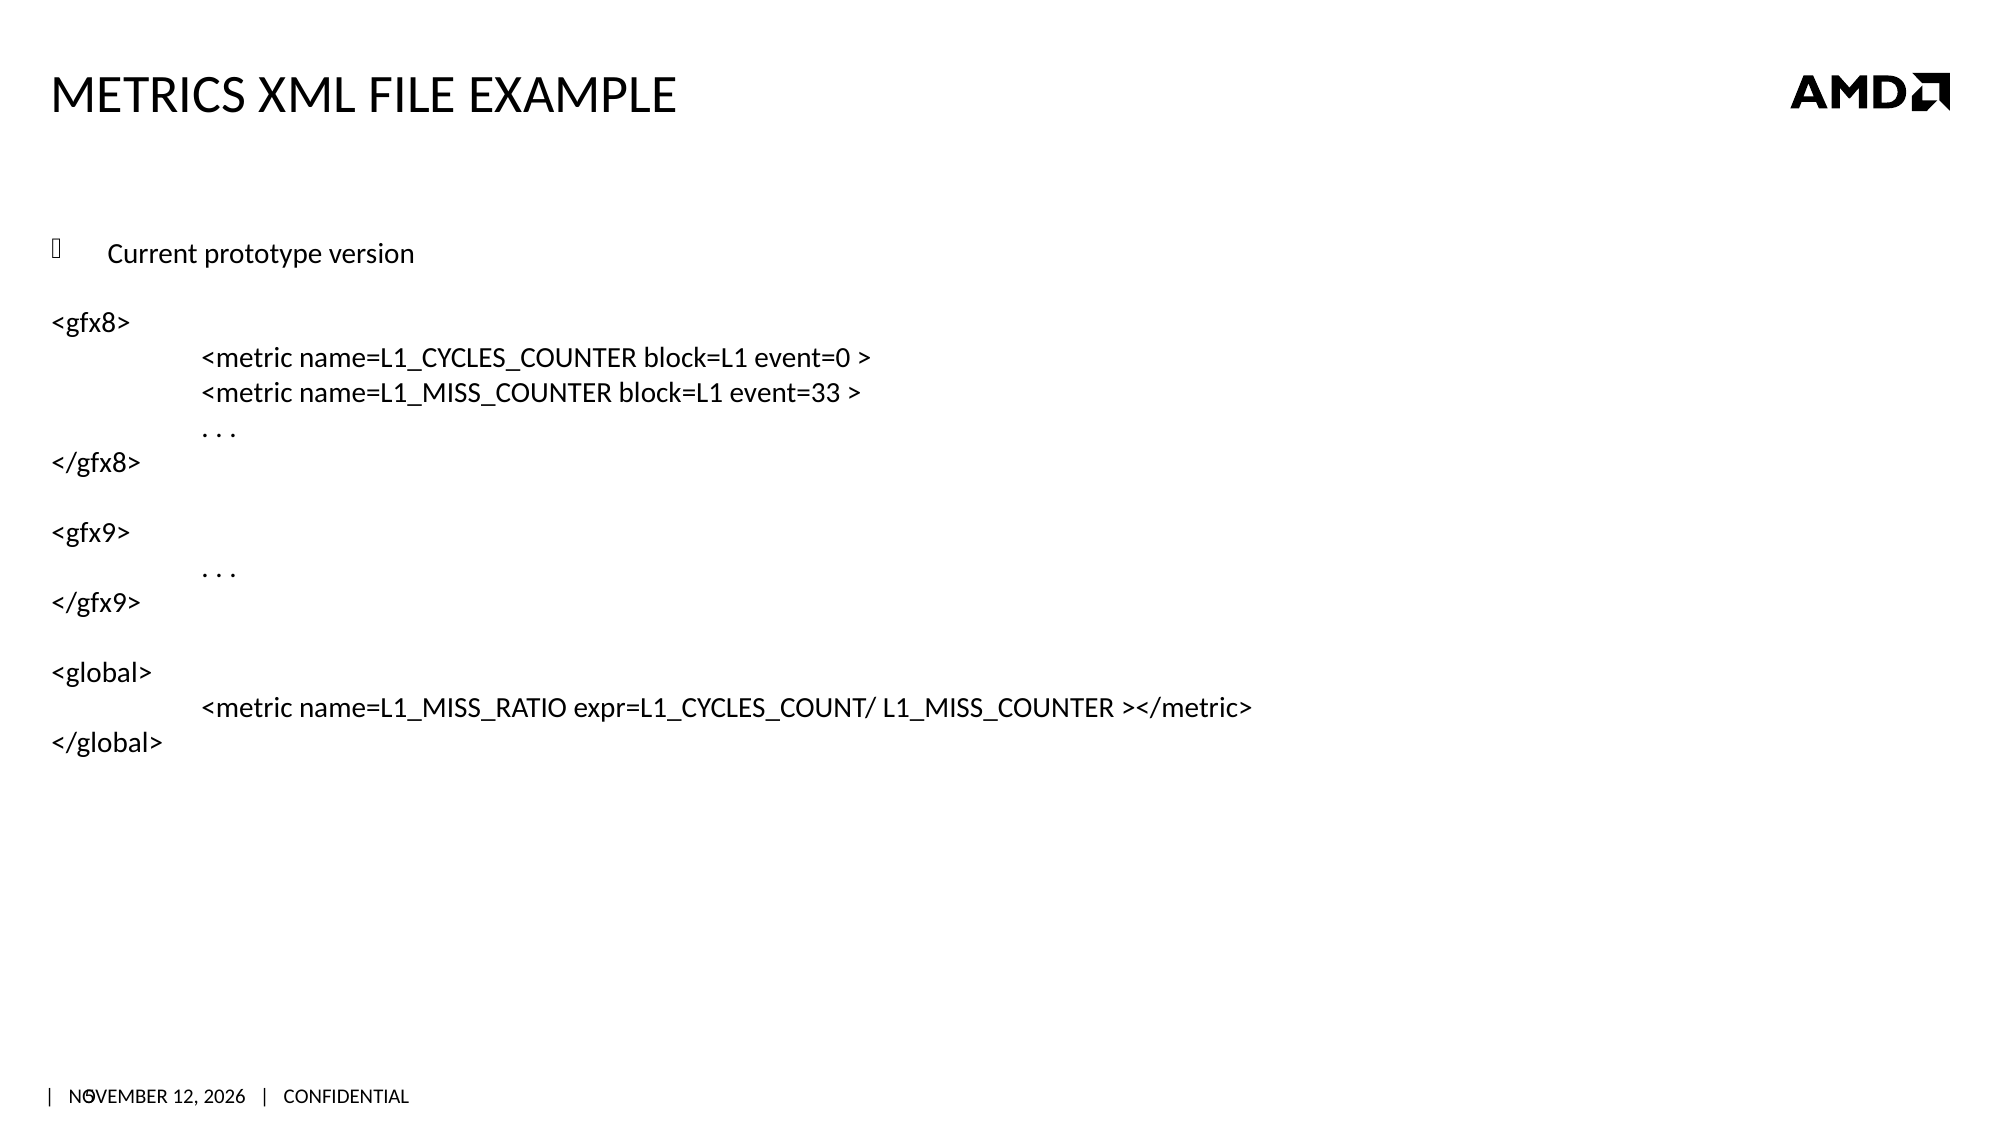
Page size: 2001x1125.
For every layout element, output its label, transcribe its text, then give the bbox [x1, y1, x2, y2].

list Current prototype version <gfx8> <metric name=L1_CYCLES_COUNTER block=L1 event=0 > <metric name=L1_MISS_COUNTER block=L1 event=33 > . . . </gfx8> <gfx9> . . . </gfx9> <global> <metric name=L1_MISS_RATIO expr=L1_CYCLES_COUNT/ L1_MISS_COUNTER ></metric> </global> [51, 226, 1912, 1037]
title Metrics XML file example [50, 45, 1761, 124]
